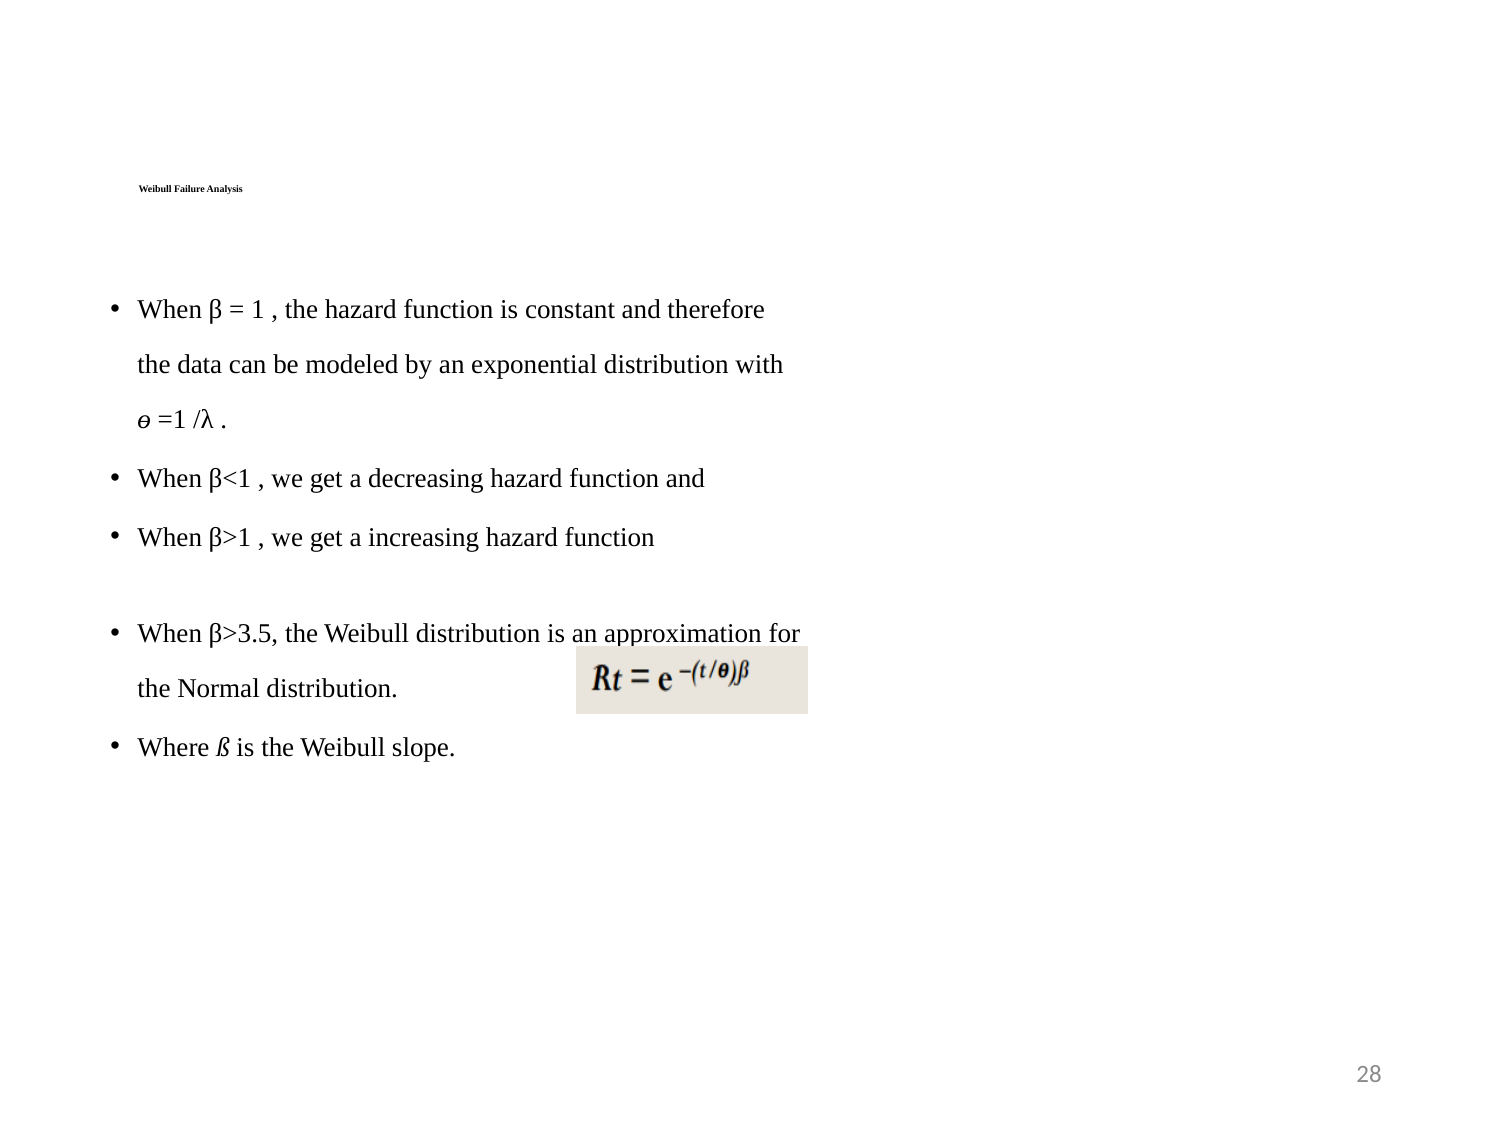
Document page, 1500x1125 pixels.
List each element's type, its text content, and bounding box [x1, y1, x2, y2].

title Weibull Failure Analysis [123, 140, 1418, 226]
slide_number 28 [1059, 1042, 1397, 1103]
picture [575, 646, 809, 714]
list When β = 1 , the hazard function is constant and therefore the data can be modeled by an exponential distribution with ө =1 /λ . When β<1 , we get a decreasing hazard function and When β>1 , we get a increasing hazard function When β>3.5, the Weibull distribution is an approximation for the Normal distribution. Where ß is the Weibull slope. [95, 261, 1439, 923]
